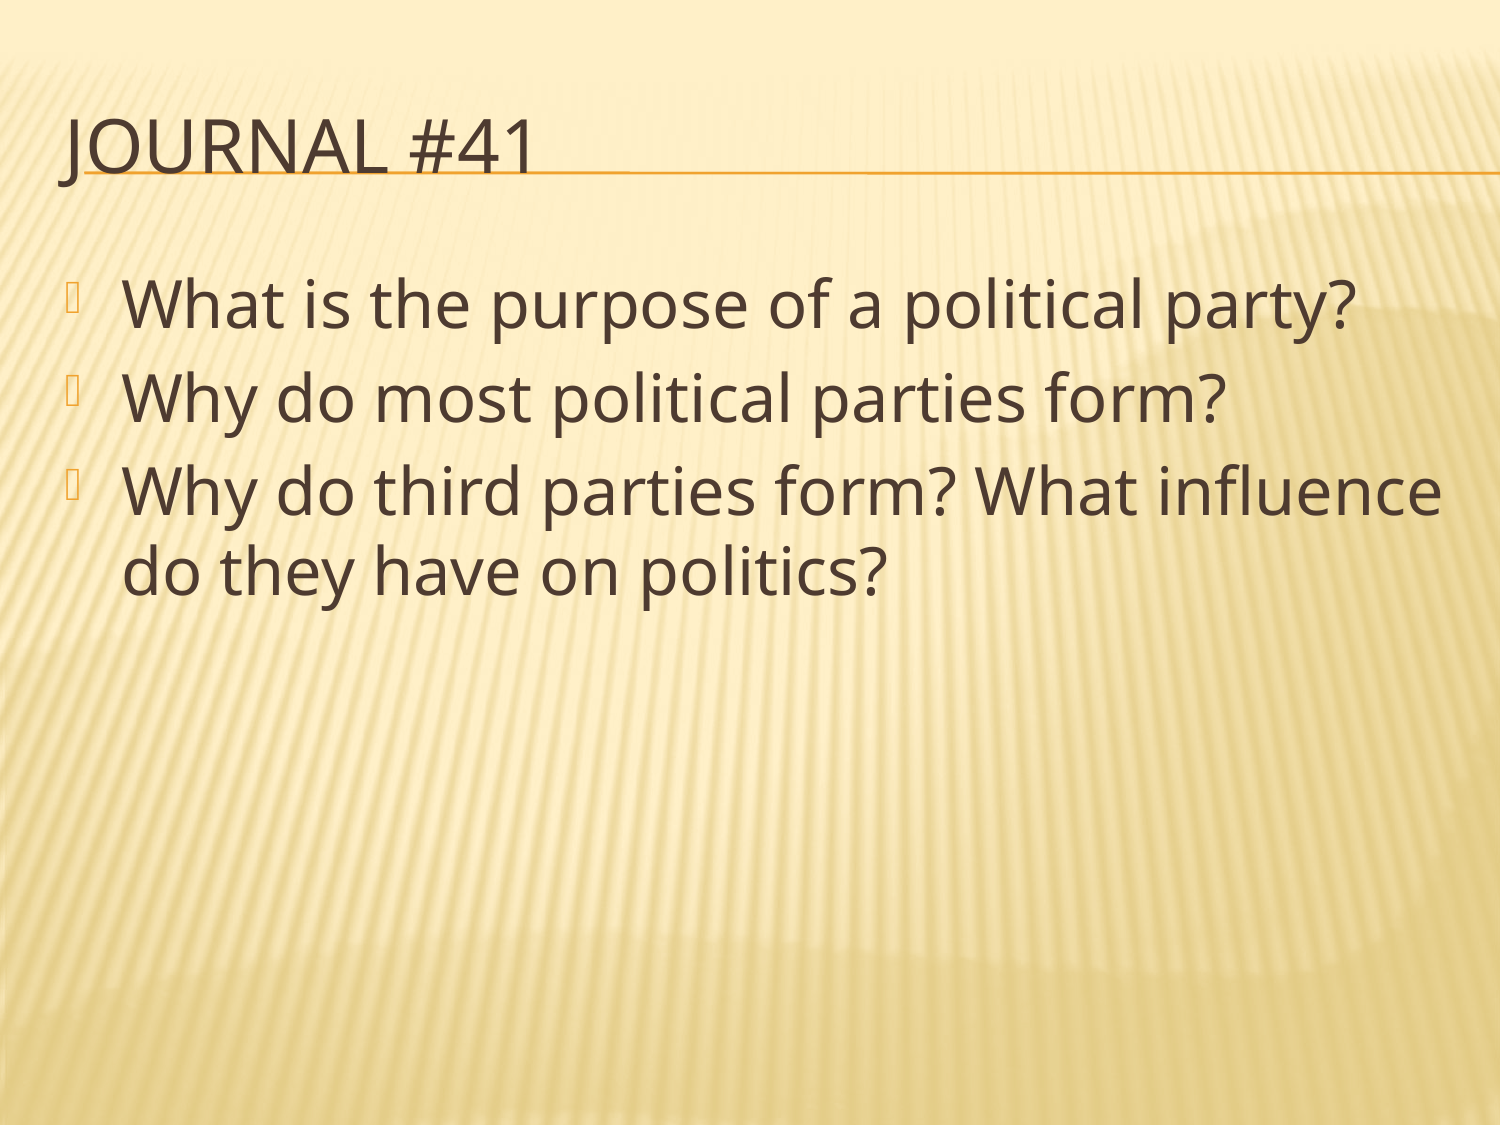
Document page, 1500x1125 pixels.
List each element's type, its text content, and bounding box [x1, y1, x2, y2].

list What is the purpose of a political party? Why do most political parties form? Why do third parties form? What influence do they have on politics? [50, 254, 1475, 998]
title Journal #41 [50, 75, 1475, 213]
